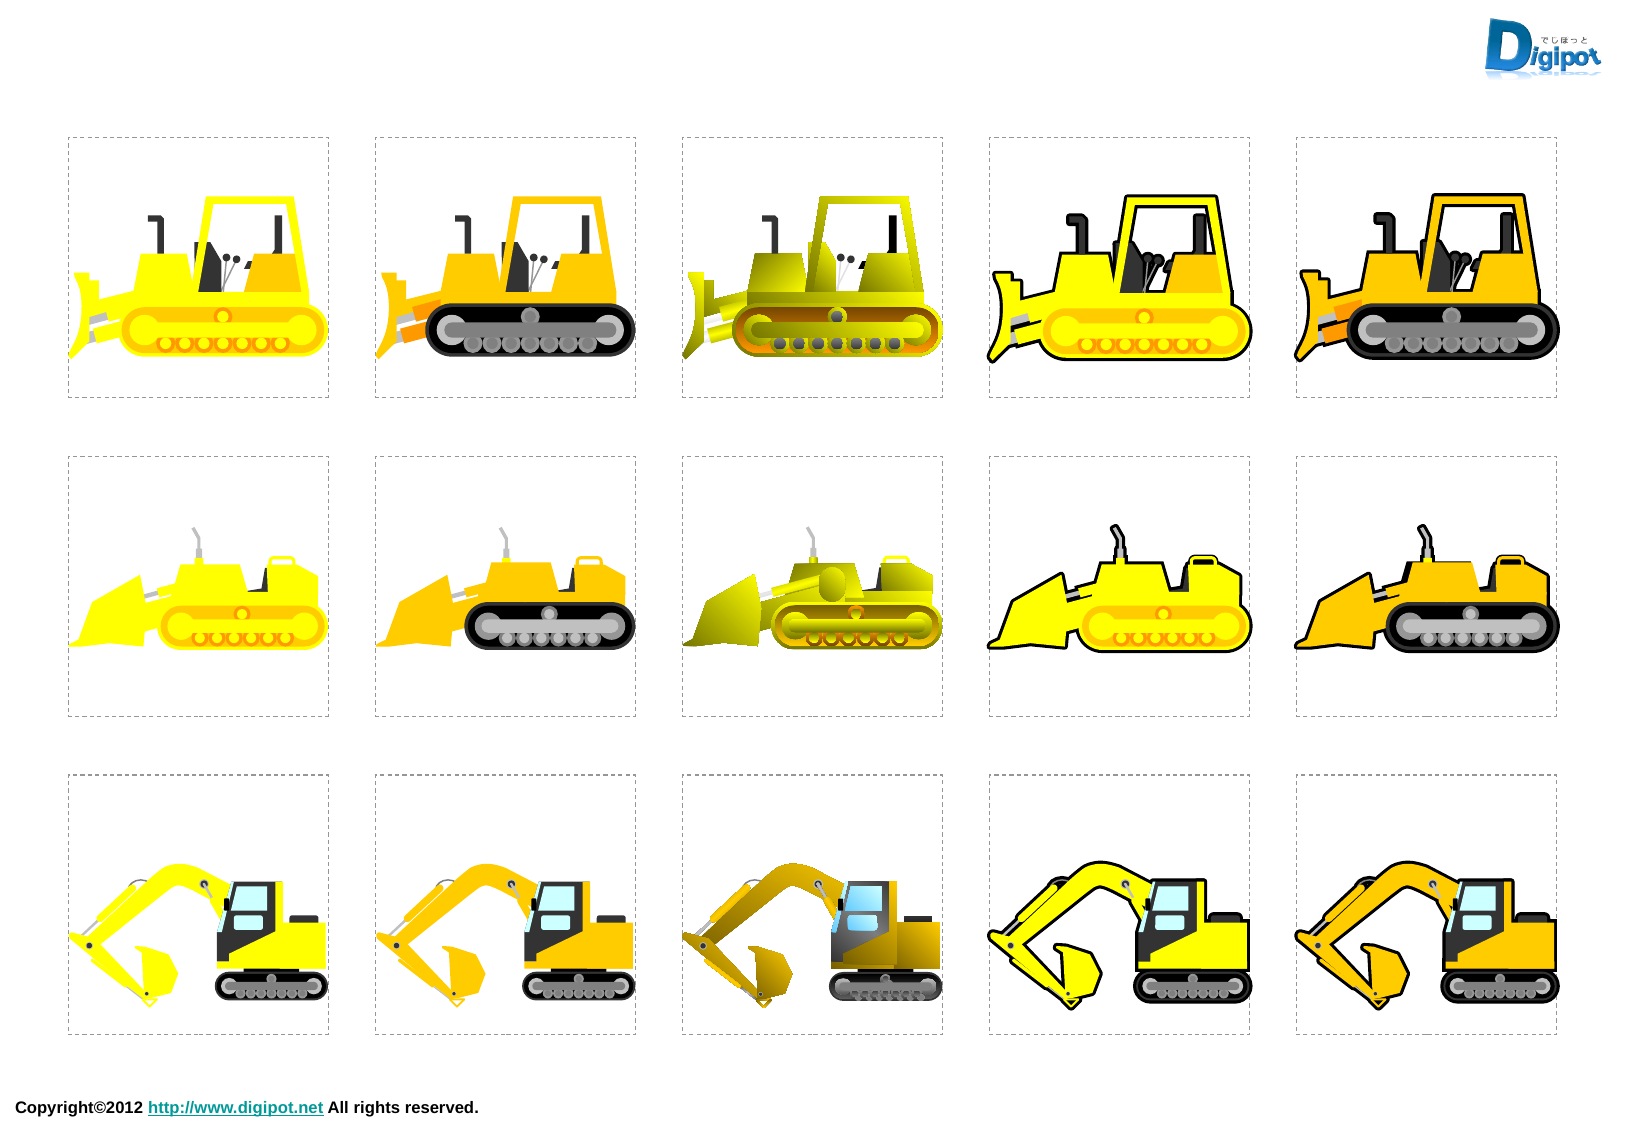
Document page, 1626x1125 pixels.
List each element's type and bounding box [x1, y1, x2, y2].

text_box [989, 527, 1250, 650]
text_box [1296, 869, 1557, 1009]
text_box [375, 527, 636, 650]
text_box [989, 869, 1250, 1009]
text_box [682, 196, 943, 360]
text_box [68, 196, 329, 360]
text_box [682, 526, 943, 650]
picture [1485, 18, 1602, 82]
text_box [375, 869, 636, 1009]
text_box [375, 196, 636, 360]
text_box [682, 869, 943, 1010]
text_box [68, 869, 329, 1009]
text_box [1296, 527, 1557, 650]
text_box [989, 197, 1250, 361]
text_box [68, 527, 329, 650]
text_box [1296, 196, 1557, 360]
